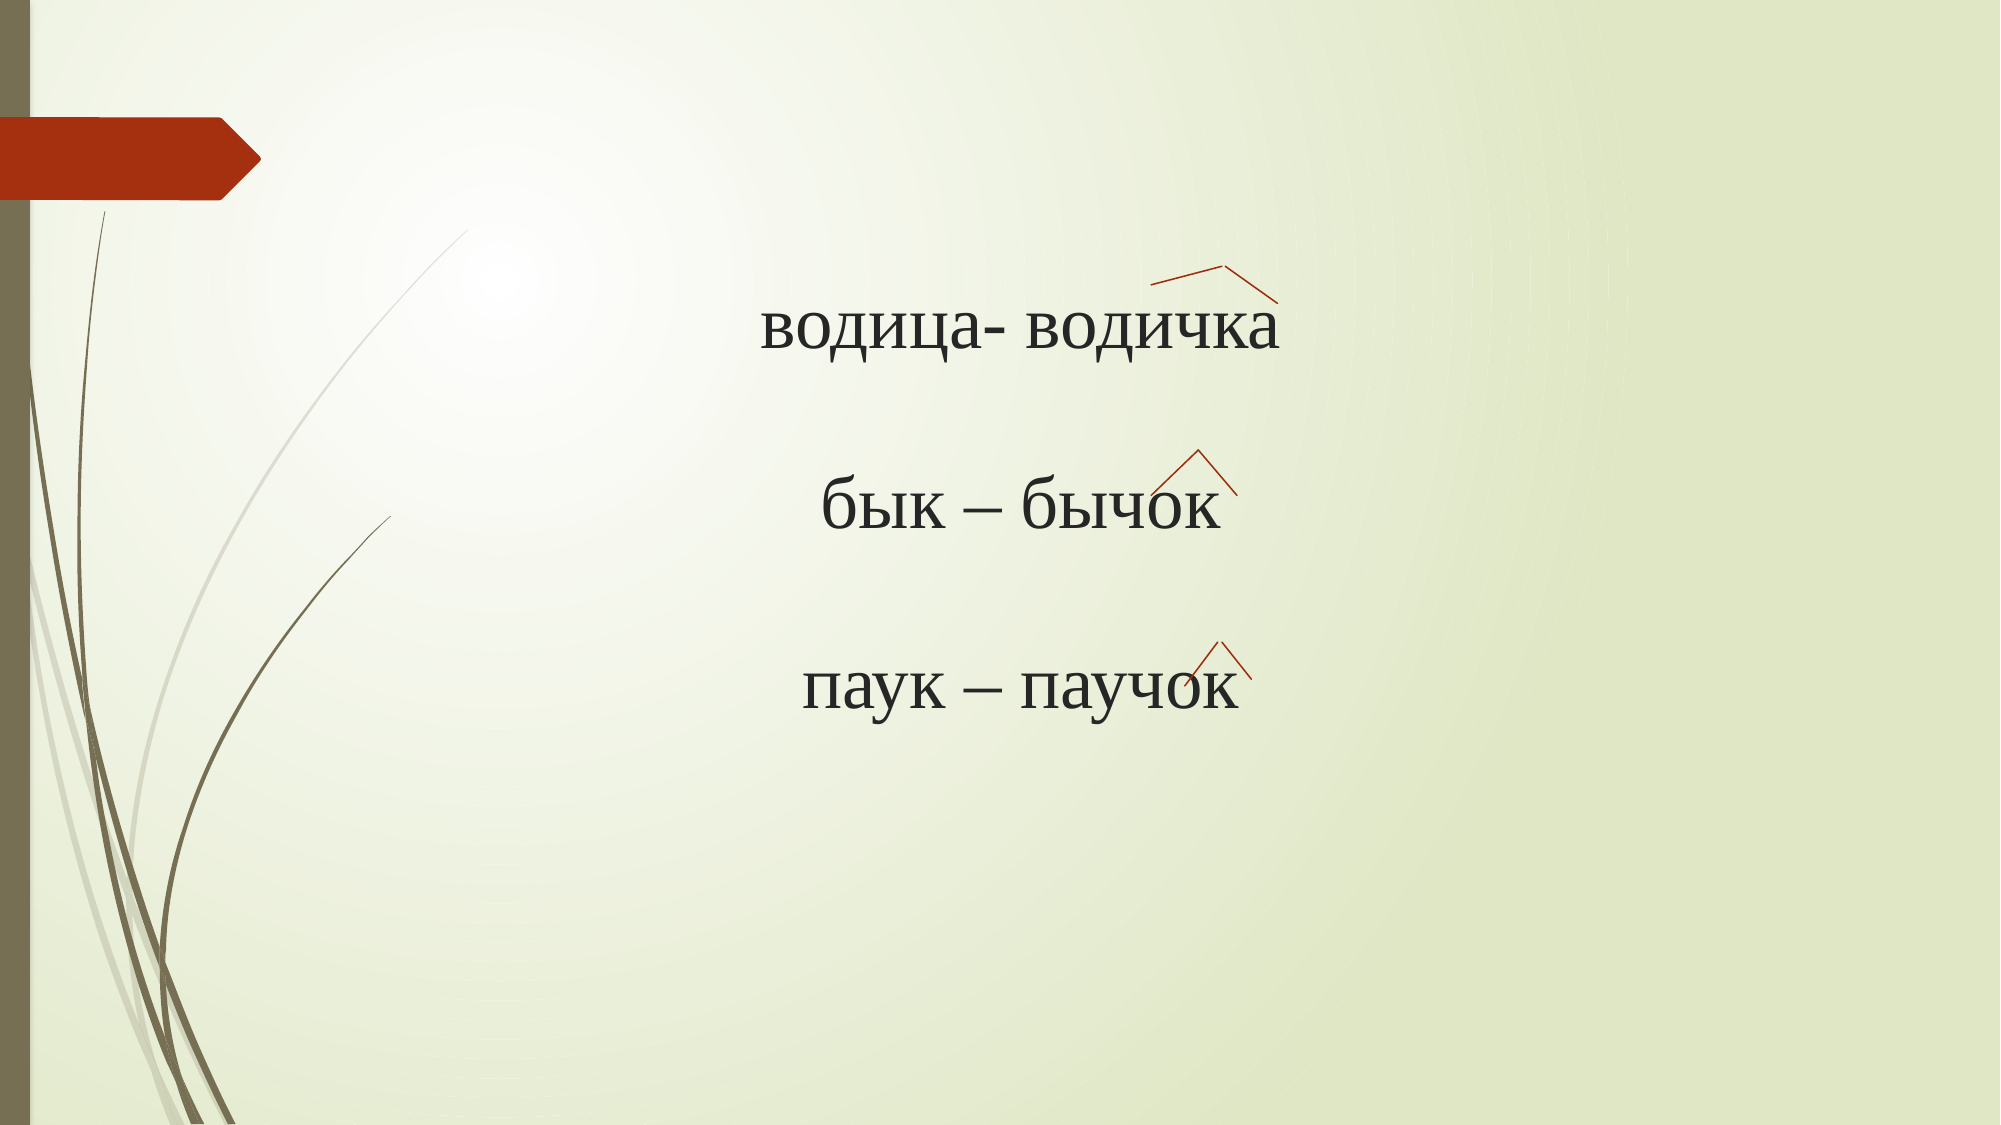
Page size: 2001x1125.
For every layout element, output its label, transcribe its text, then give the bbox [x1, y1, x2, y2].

title водица- водичка бык – бычок паук – паучок [174, 266, 1886, 911]
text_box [1225, 265, 1278, 304]
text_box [1221, 641, 1252, 680]
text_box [1150, 265, 1223, 285]
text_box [1199, 449, 1238, 496]
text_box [1150, 449, 1199, 496]
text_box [1184, 641, 1218, 687]
